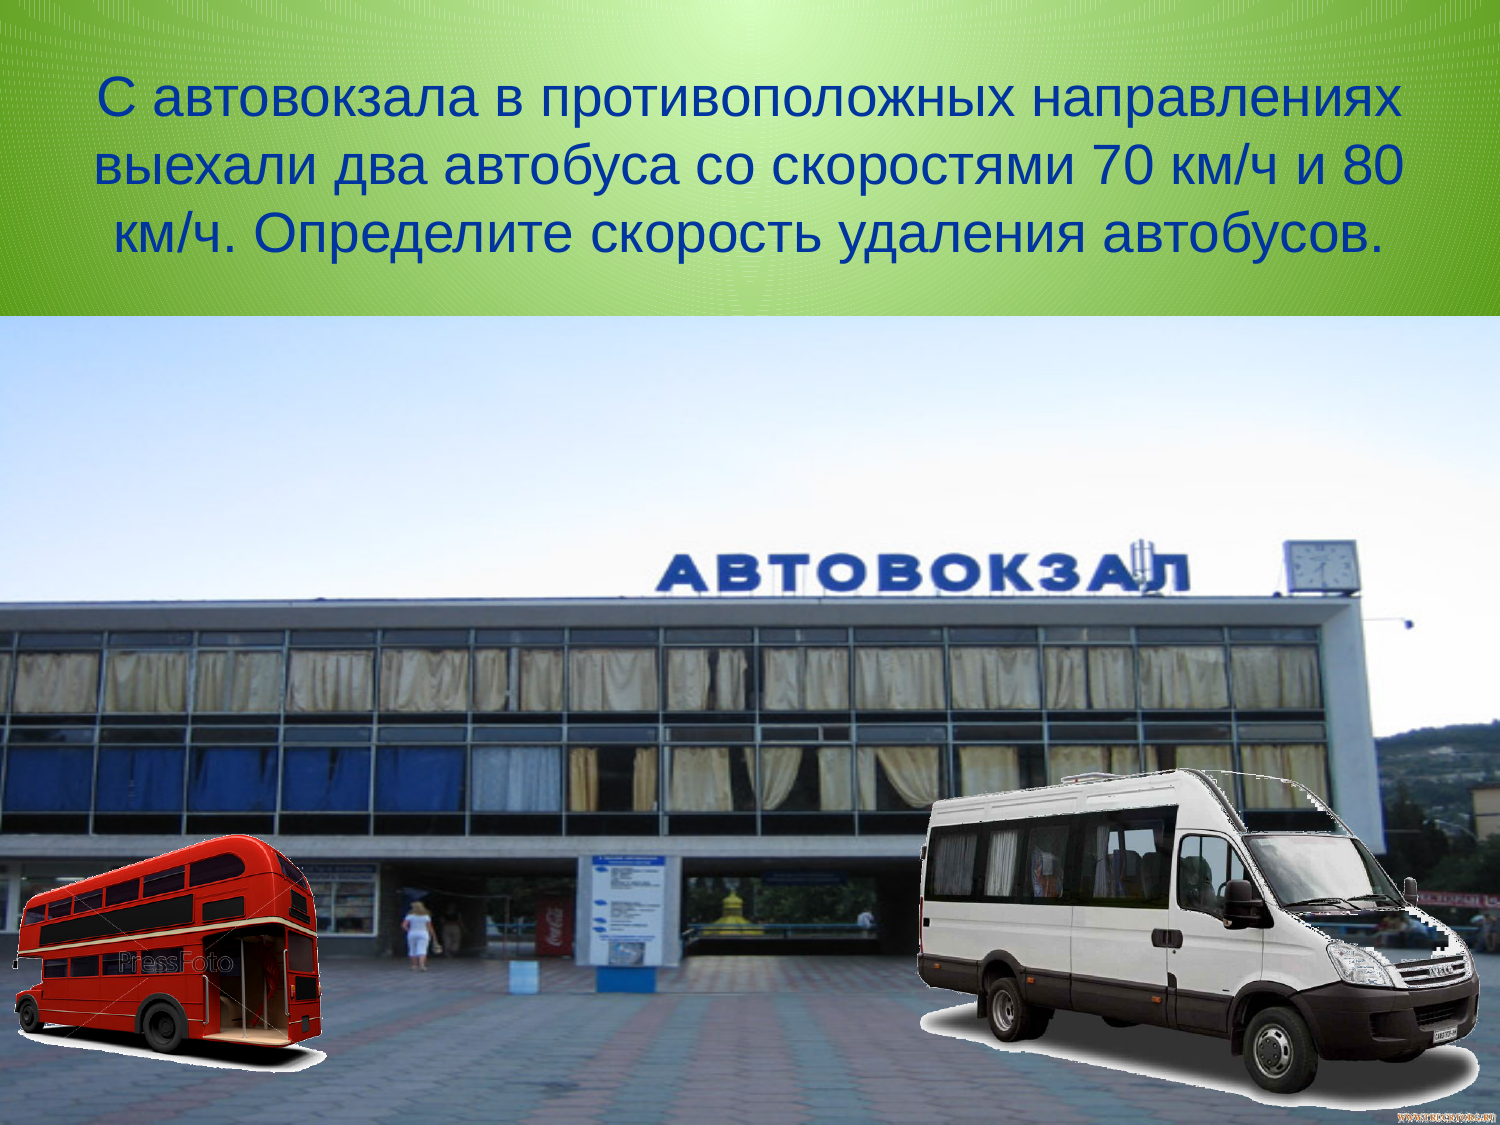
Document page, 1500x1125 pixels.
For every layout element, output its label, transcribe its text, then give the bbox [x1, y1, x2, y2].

picture [0, 316, 1500, 1125]
title С автовокзала в противоположных направлениях выехали два автобуса со скоростями 70 км/ч и 80 км/ч. Определите скорость удаления автобусов. [75, 45, 1425, 314]
